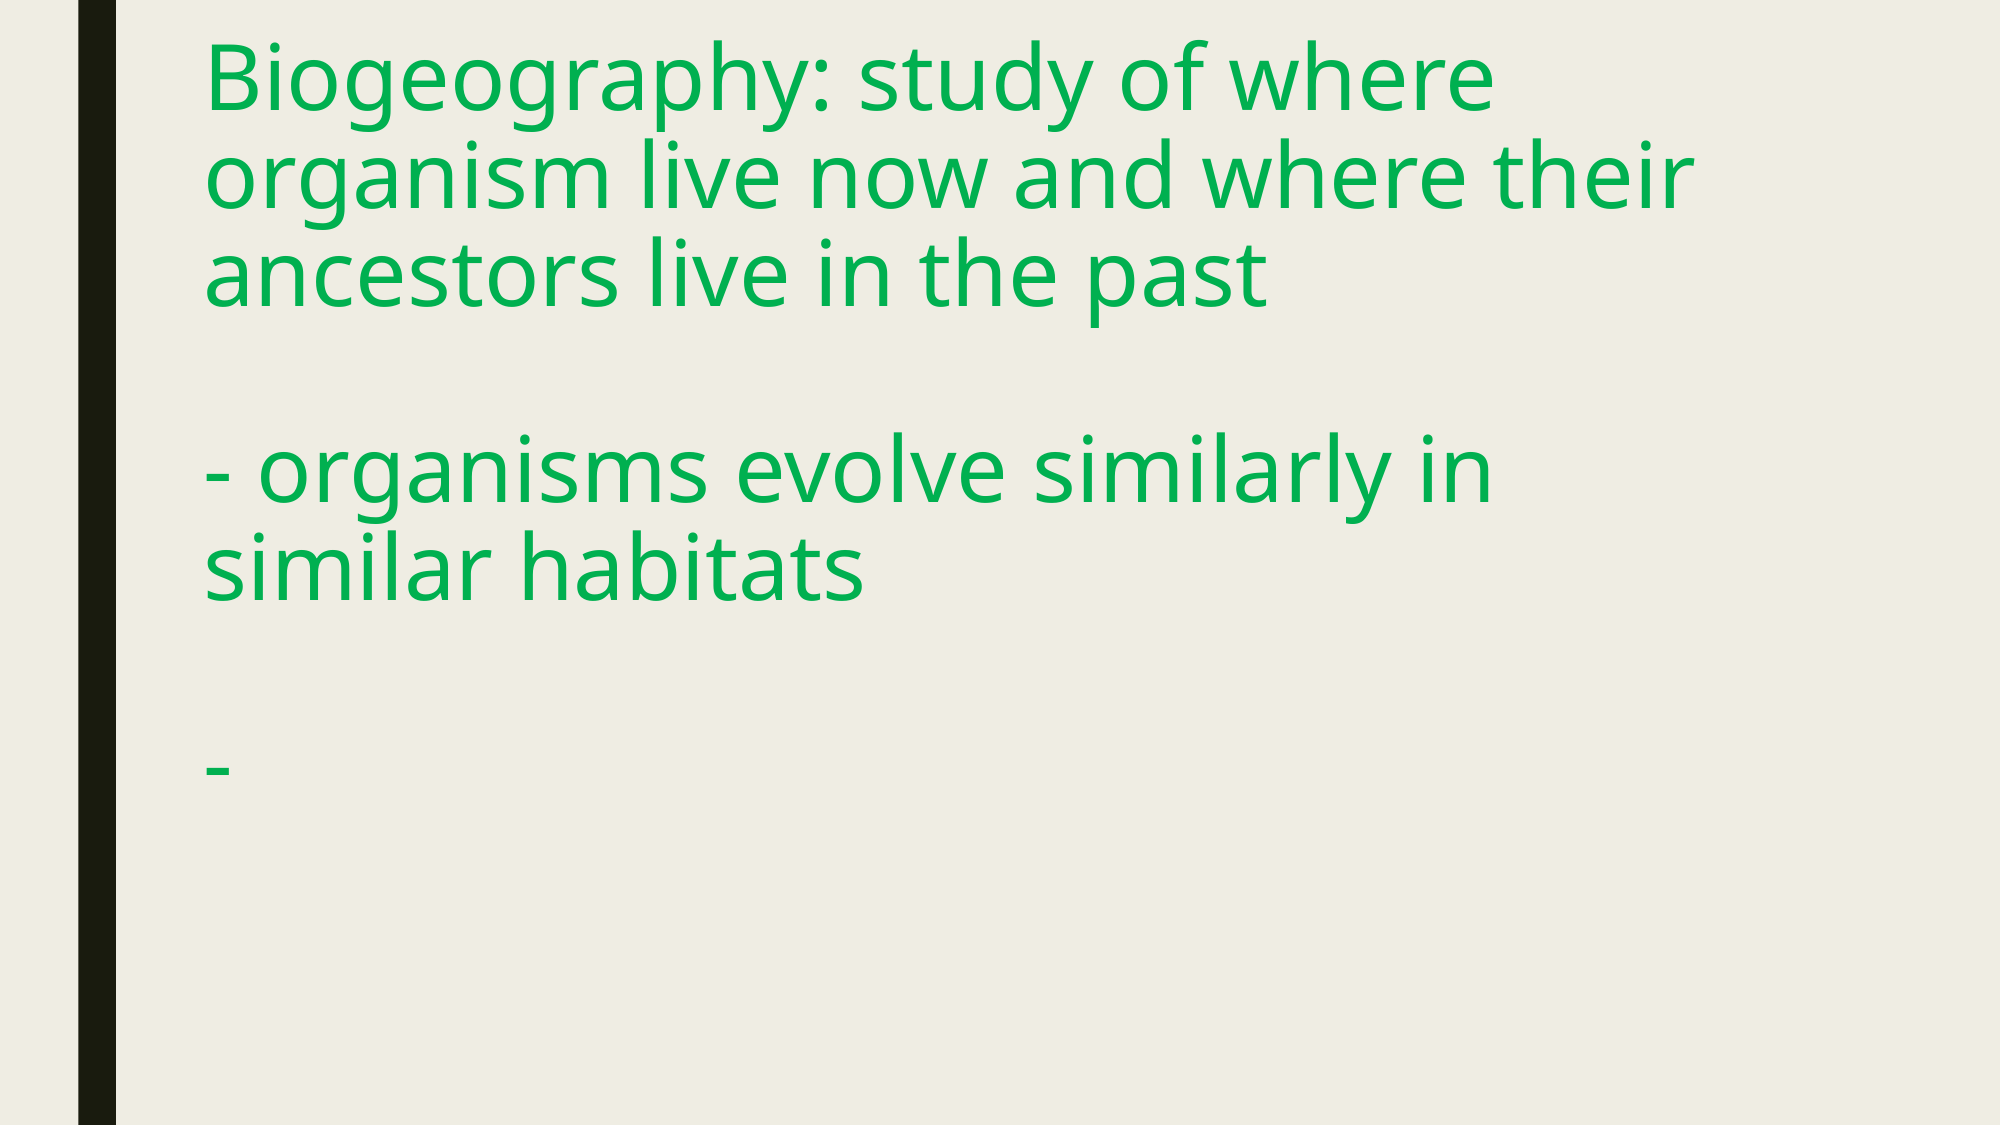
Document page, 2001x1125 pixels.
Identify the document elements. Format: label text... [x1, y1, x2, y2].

title Biogeography: study of where organism live now and where their ancestors live in the past - organisms evolve similarly in similar habitats - [188, 24, 1771, 953]
